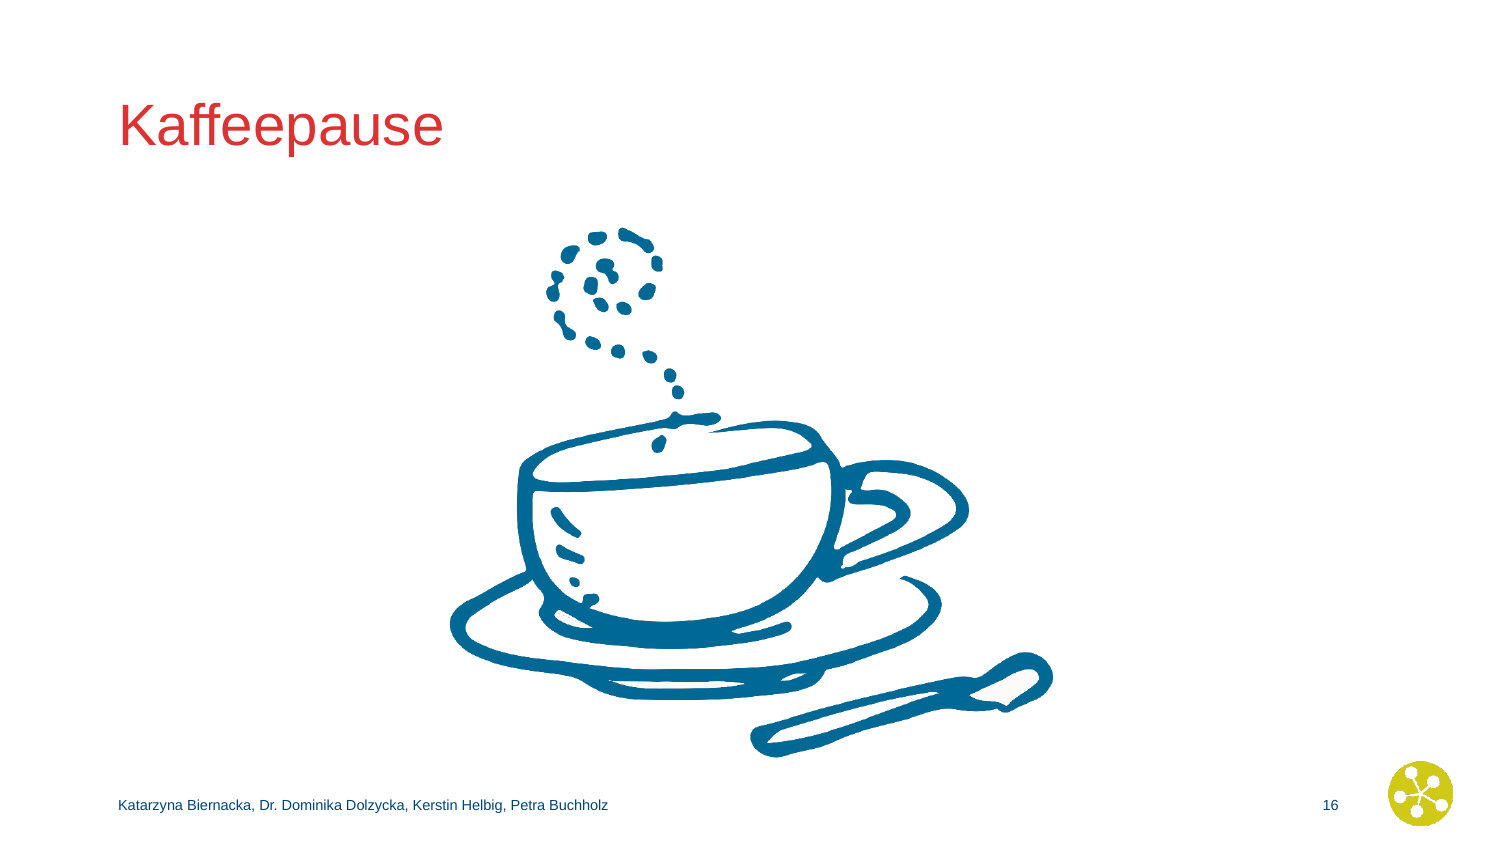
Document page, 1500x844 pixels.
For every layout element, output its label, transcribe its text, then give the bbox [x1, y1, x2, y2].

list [446, 224, 1053, 760]
title Kaffeepause [103, 44, 1397, 208]
picture [1388, 761, 1453, 826]
slide_number 15 [1016, 782, 1354, 827]
footer Katarzyna Biernacka, Dr. Dominika Dolzycka, Kerstin Helbig, Petra Buchholz [103, 782, 742, 827]
